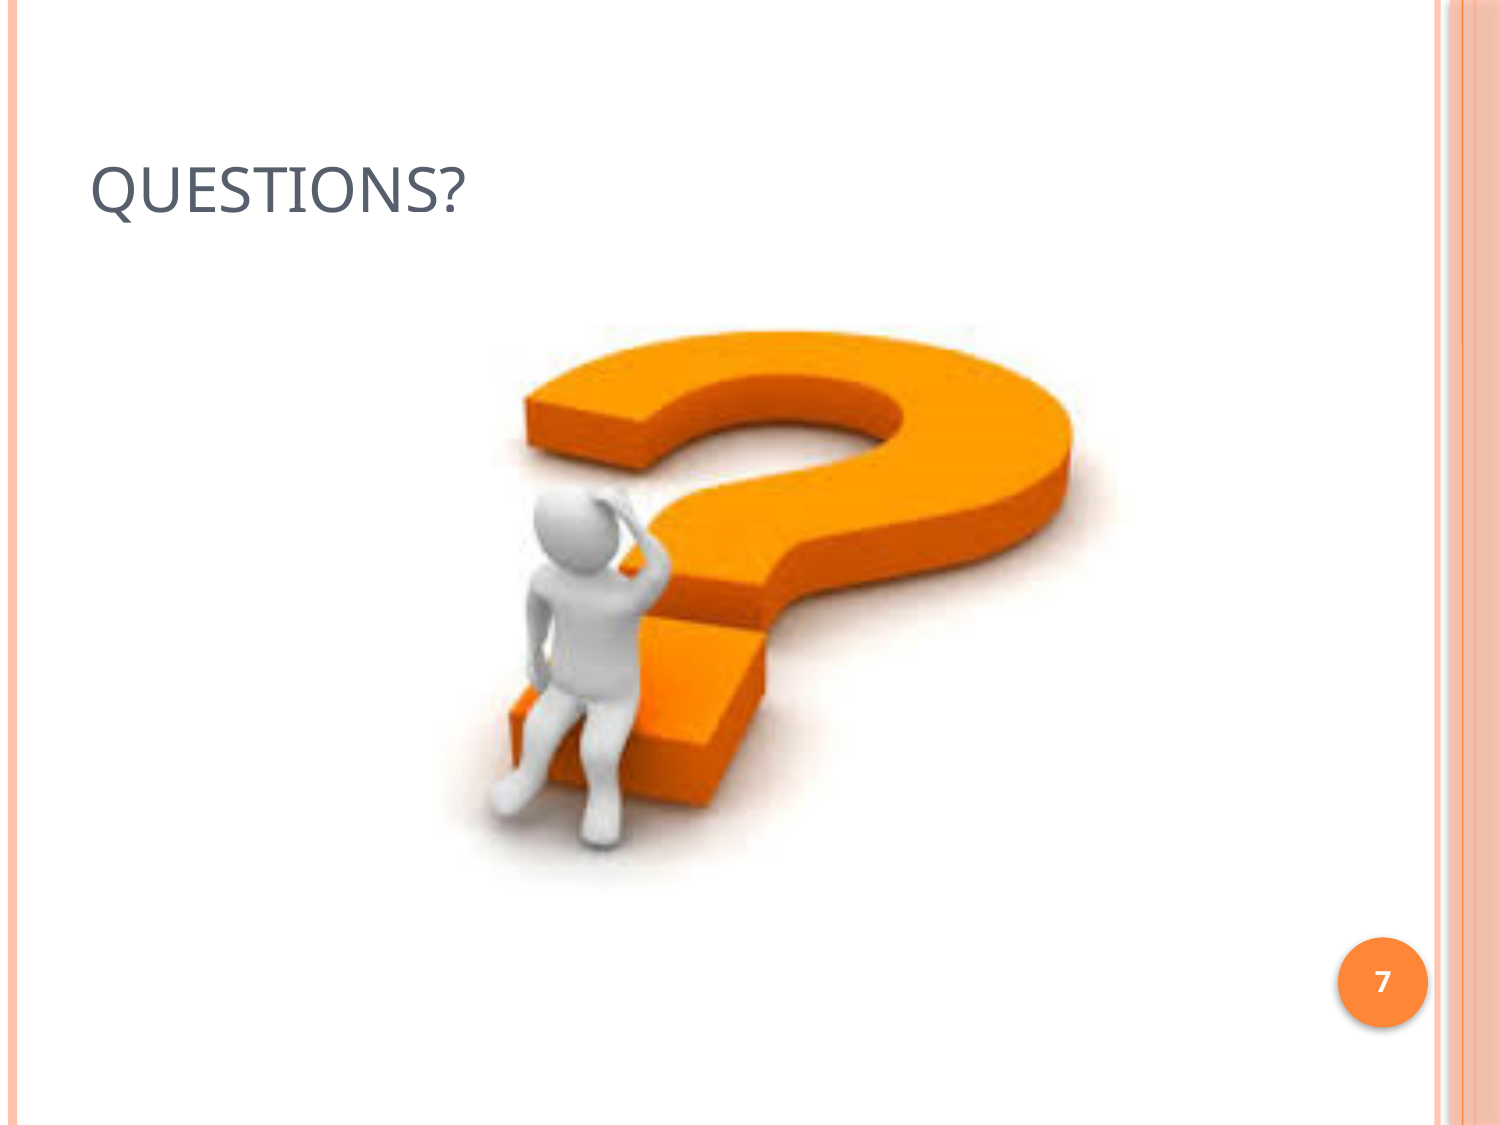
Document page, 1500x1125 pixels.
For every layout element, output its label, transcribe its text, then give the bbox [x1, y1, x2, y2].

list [349, 211, 1151, 1013]
title Questions? [75, 45, 1300, 233]
slide_number 7 [1333, 940, 1434, 1027]
